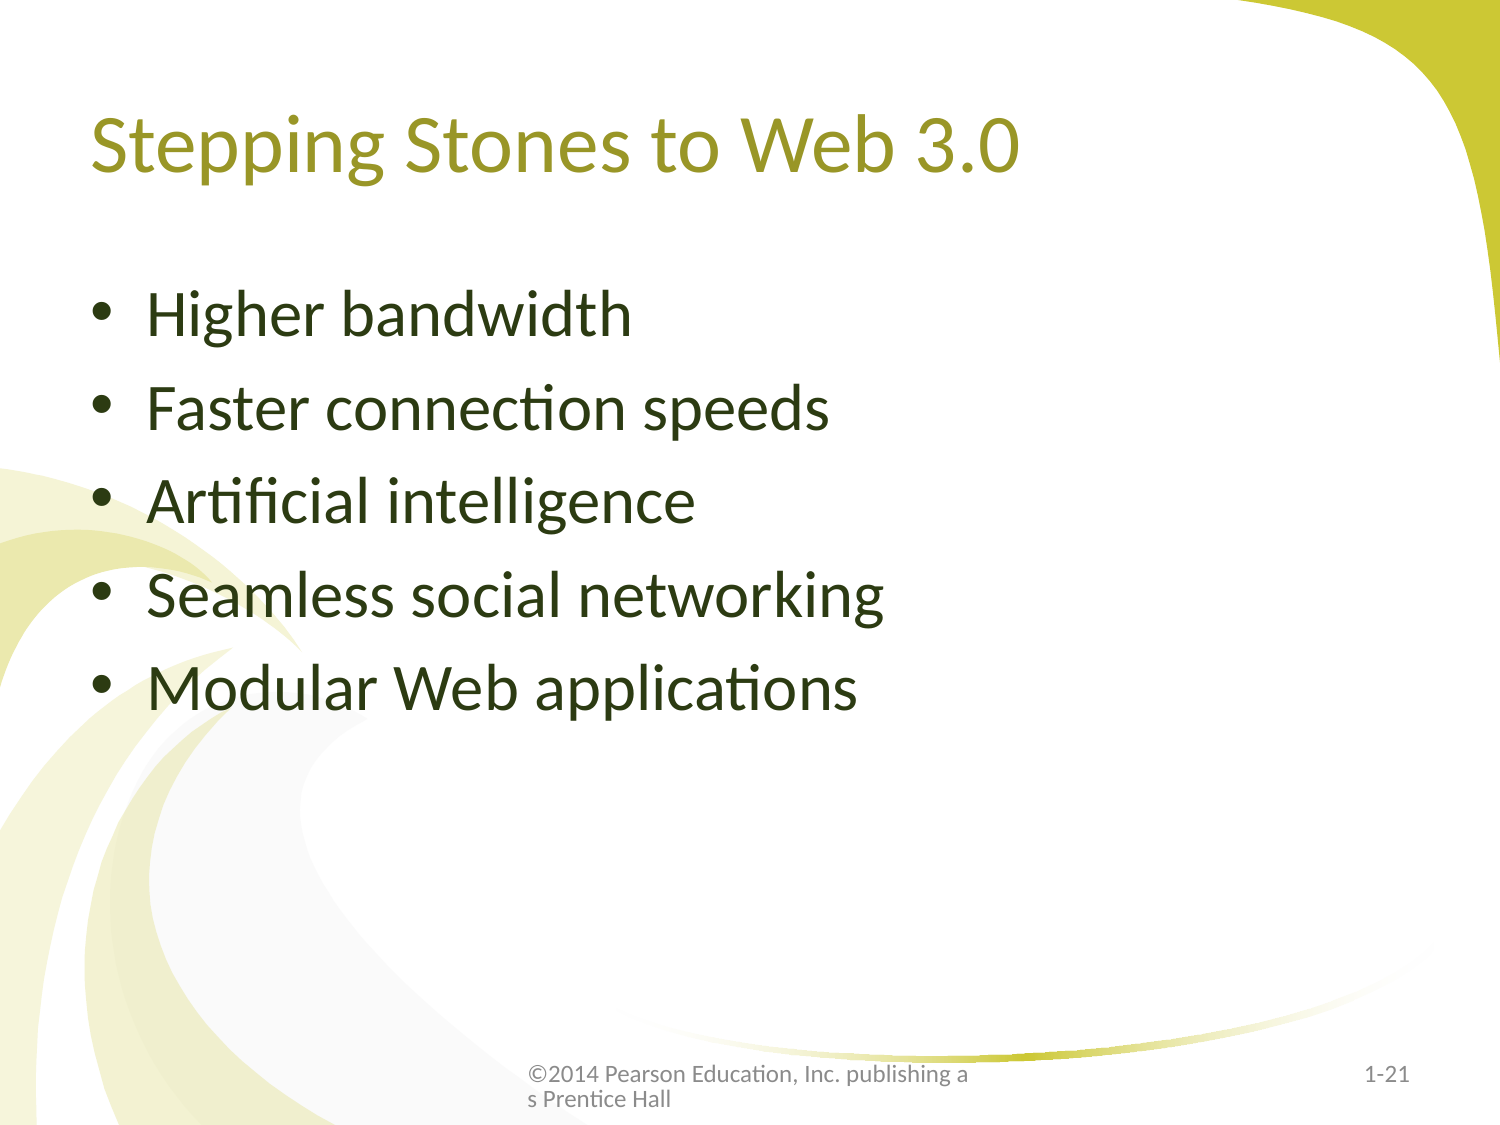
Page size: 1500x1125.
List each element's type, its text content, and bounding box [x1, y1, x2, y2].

list Higher bandwidth Faster connection speeds Artificial intelligence Seamless social networking Modular Web applications [75, 262, 1425, 1005]
title Stepping Stones to Web 3.0 [75, 45, 1425, 233]
footer ©2014 Pearson Education, Inc. publishing as Prentice Hall [512, 1042, 988, 1103]
slide_number 1-21 [1074, 1042, 1425, 1103]
